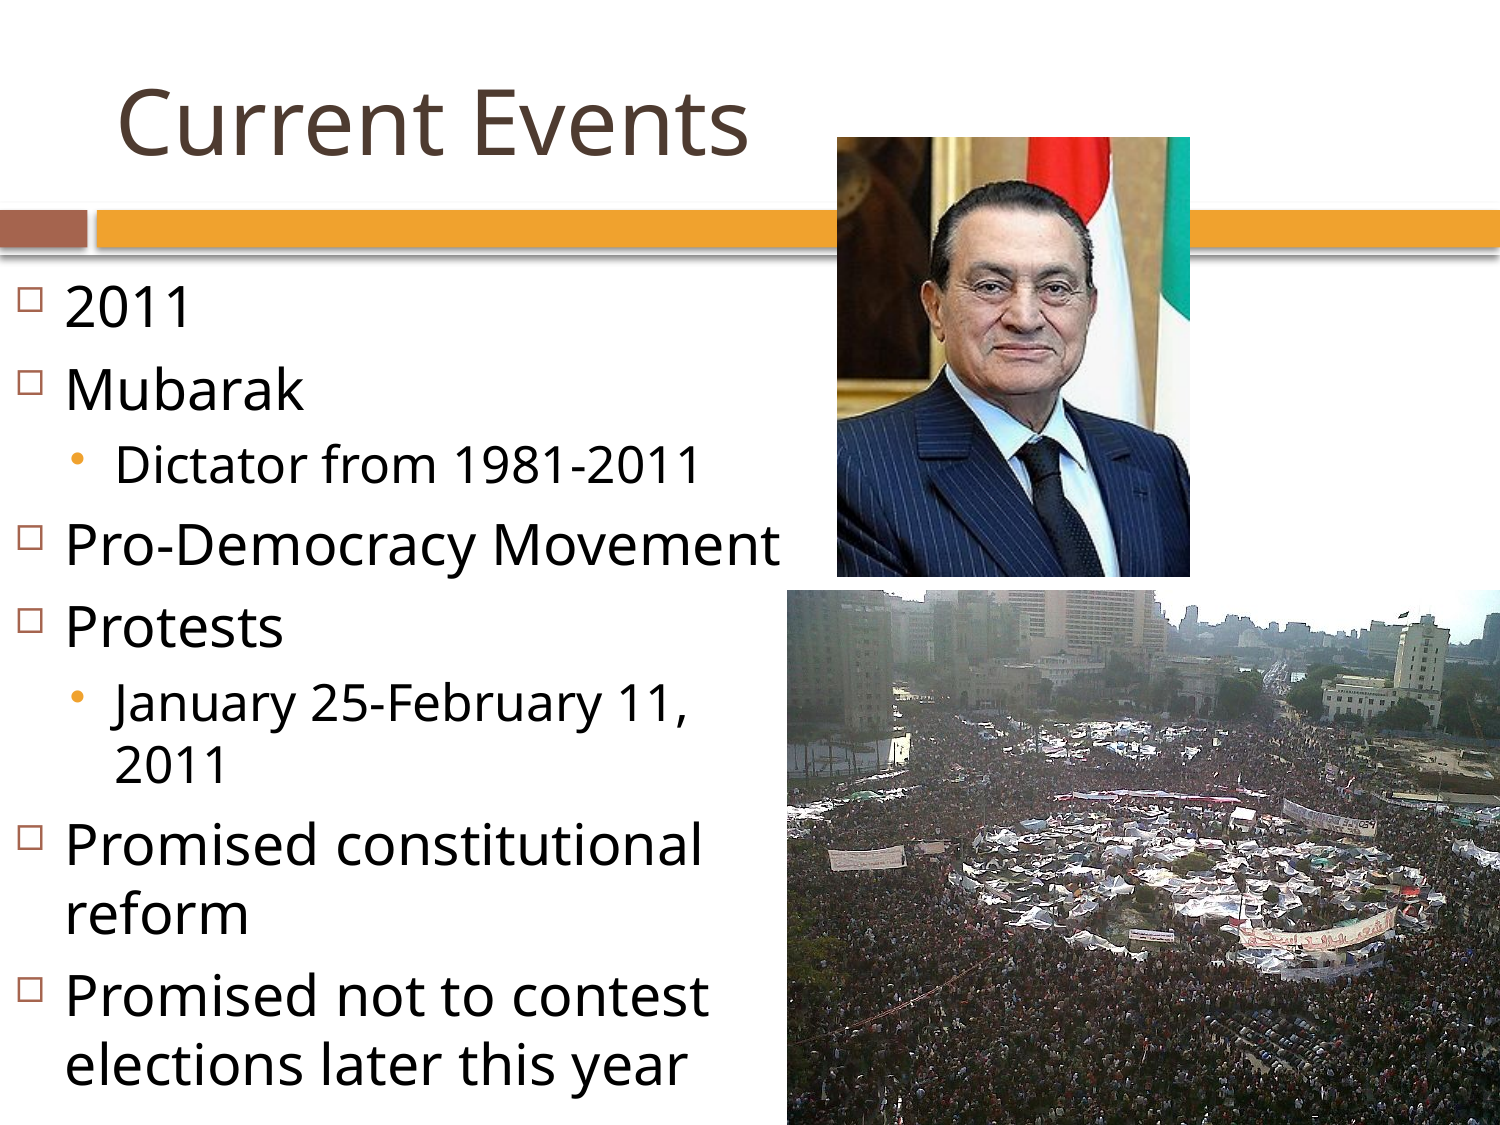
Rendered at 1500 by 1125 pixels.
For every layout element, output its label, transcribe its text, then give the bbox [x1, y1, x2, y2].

title Current Events [100, 37, 1438, 200]
picture [787, 590, 1500, 1125]
picture [837, 137, 1190, 577]
list 2011 Mubarak Dictator from 1981-2011 Pro-Democracy Movement Protests January 25-February 11, 2011 Promised constitutional reform Promised not to contest elections later this year [0, 262, 800, 1125]
